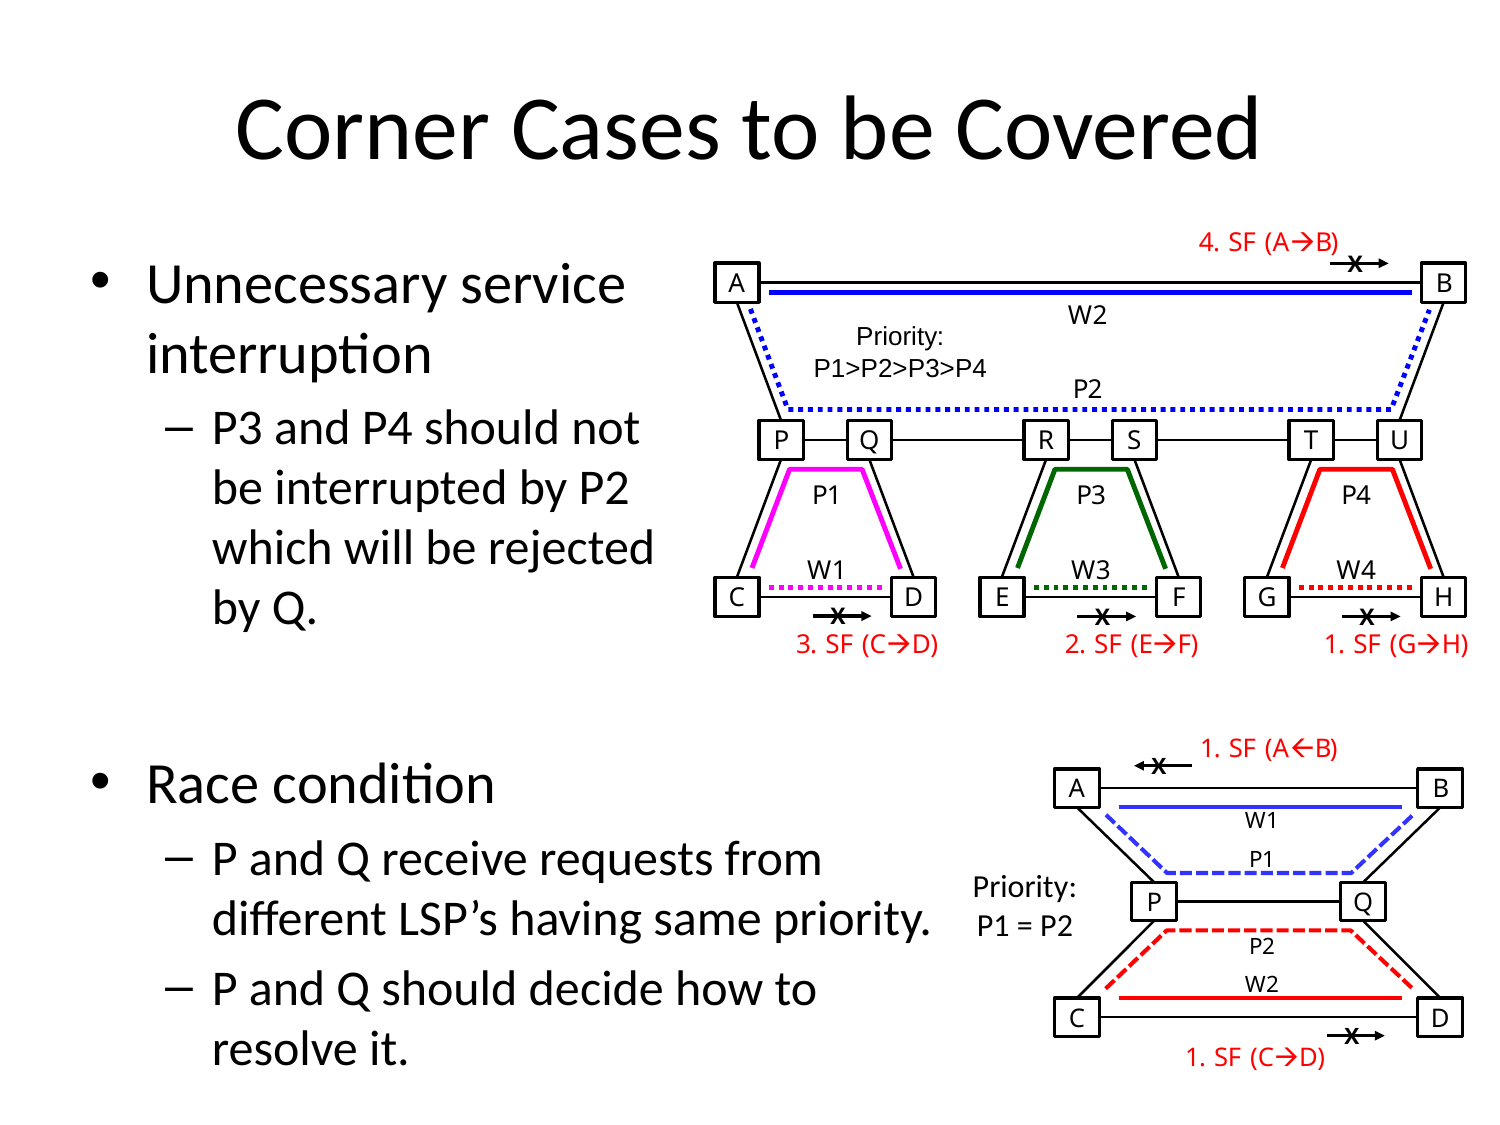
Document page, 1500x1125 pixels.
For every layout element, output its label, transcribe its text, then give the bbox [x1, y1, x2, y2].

picture [712, 217, 1485, 676]
list Race condition P and Q receive requests from different LSP’s having same priority. P and Q should decide how to resolve it. [75, 737, 940, 1050]
text_box Unnecessary service interruption P3 and P4 should not be interrupted by P2 which will be rejected by Q. [75, 237, 700, 688]
title Corner Cases to be Covered [75, 45, 1425, 200]
picture [945, 724, 1465, 1088]
